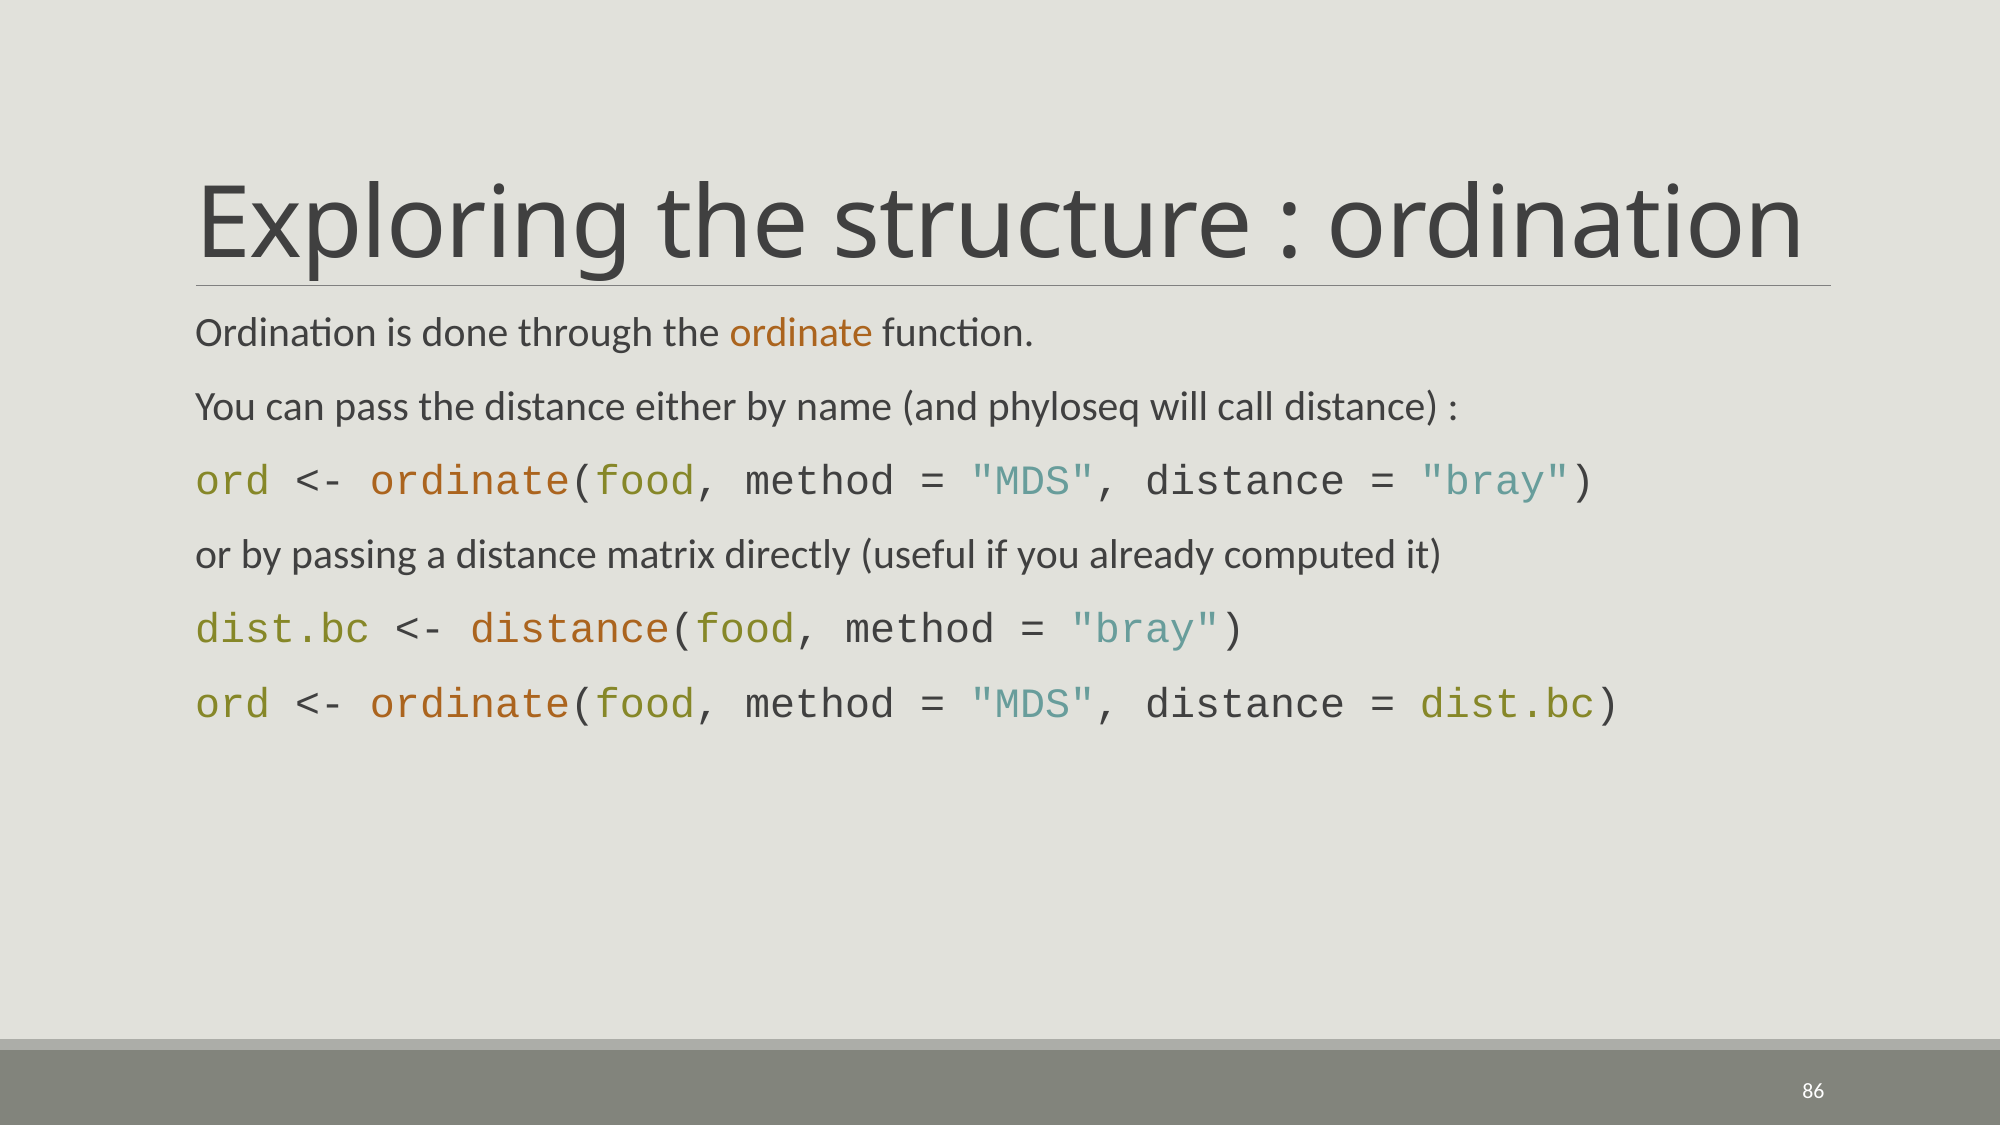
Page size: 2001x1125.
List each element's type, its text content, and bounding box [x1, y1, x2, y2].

title Exploring the structure : ordination [180, 47, 1830, 285]
list Ordination is done through the ordinate function. You can pass the distance either by name (and phyloseq will call distance) : ord <- ordinate(food, method = "MDS", distance = "bray") or by passing a distance matrix directly (useful if you already computed it) dist.bc <- distance(food, method = "bray") ord <- ordinate(food, method = "MDS", distance = dist.bc) [180, 302, 1830, 963]
slide_number 86 [1624, 1059, 1840, 1120]
